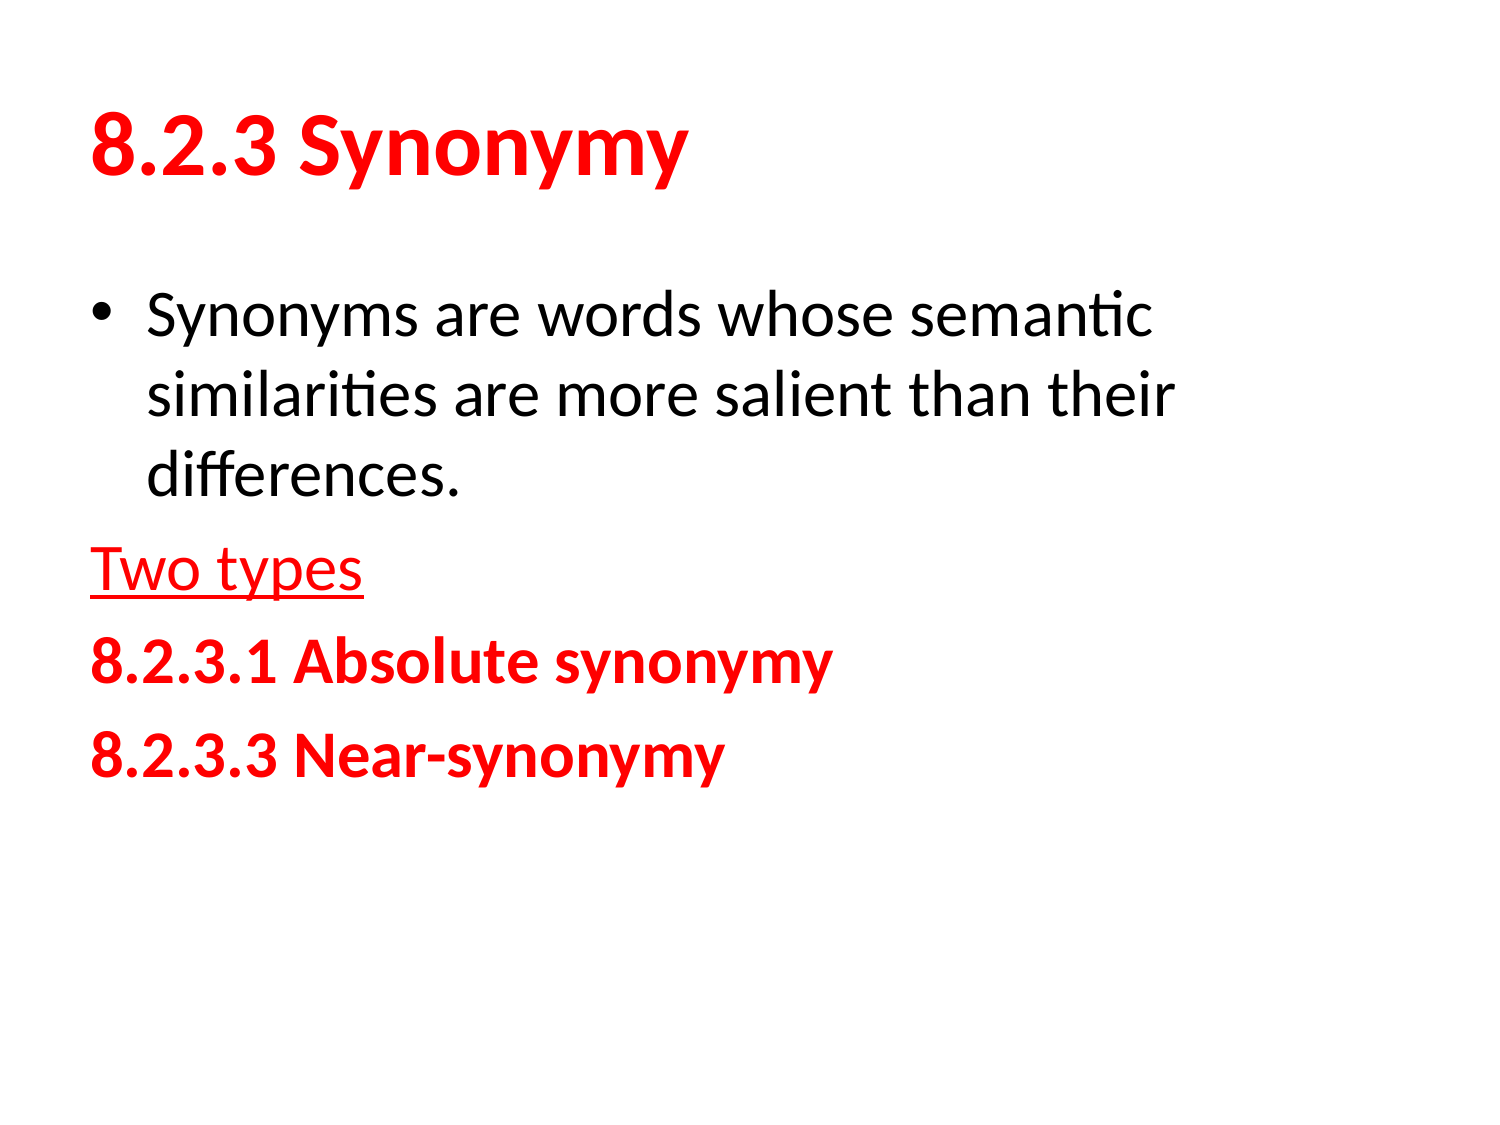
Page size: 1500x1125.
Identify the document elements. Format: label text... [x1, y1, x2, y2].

title 8.2.3 Synonymy [75, 45, 1425, 233]
list Synonyms are words whose semantic similarities are more salient than their differences. Two types 8.2.3.1 Absolute synonymy 8.2.3.3 Near-synonymy [75, 262, 1425, 1005]
